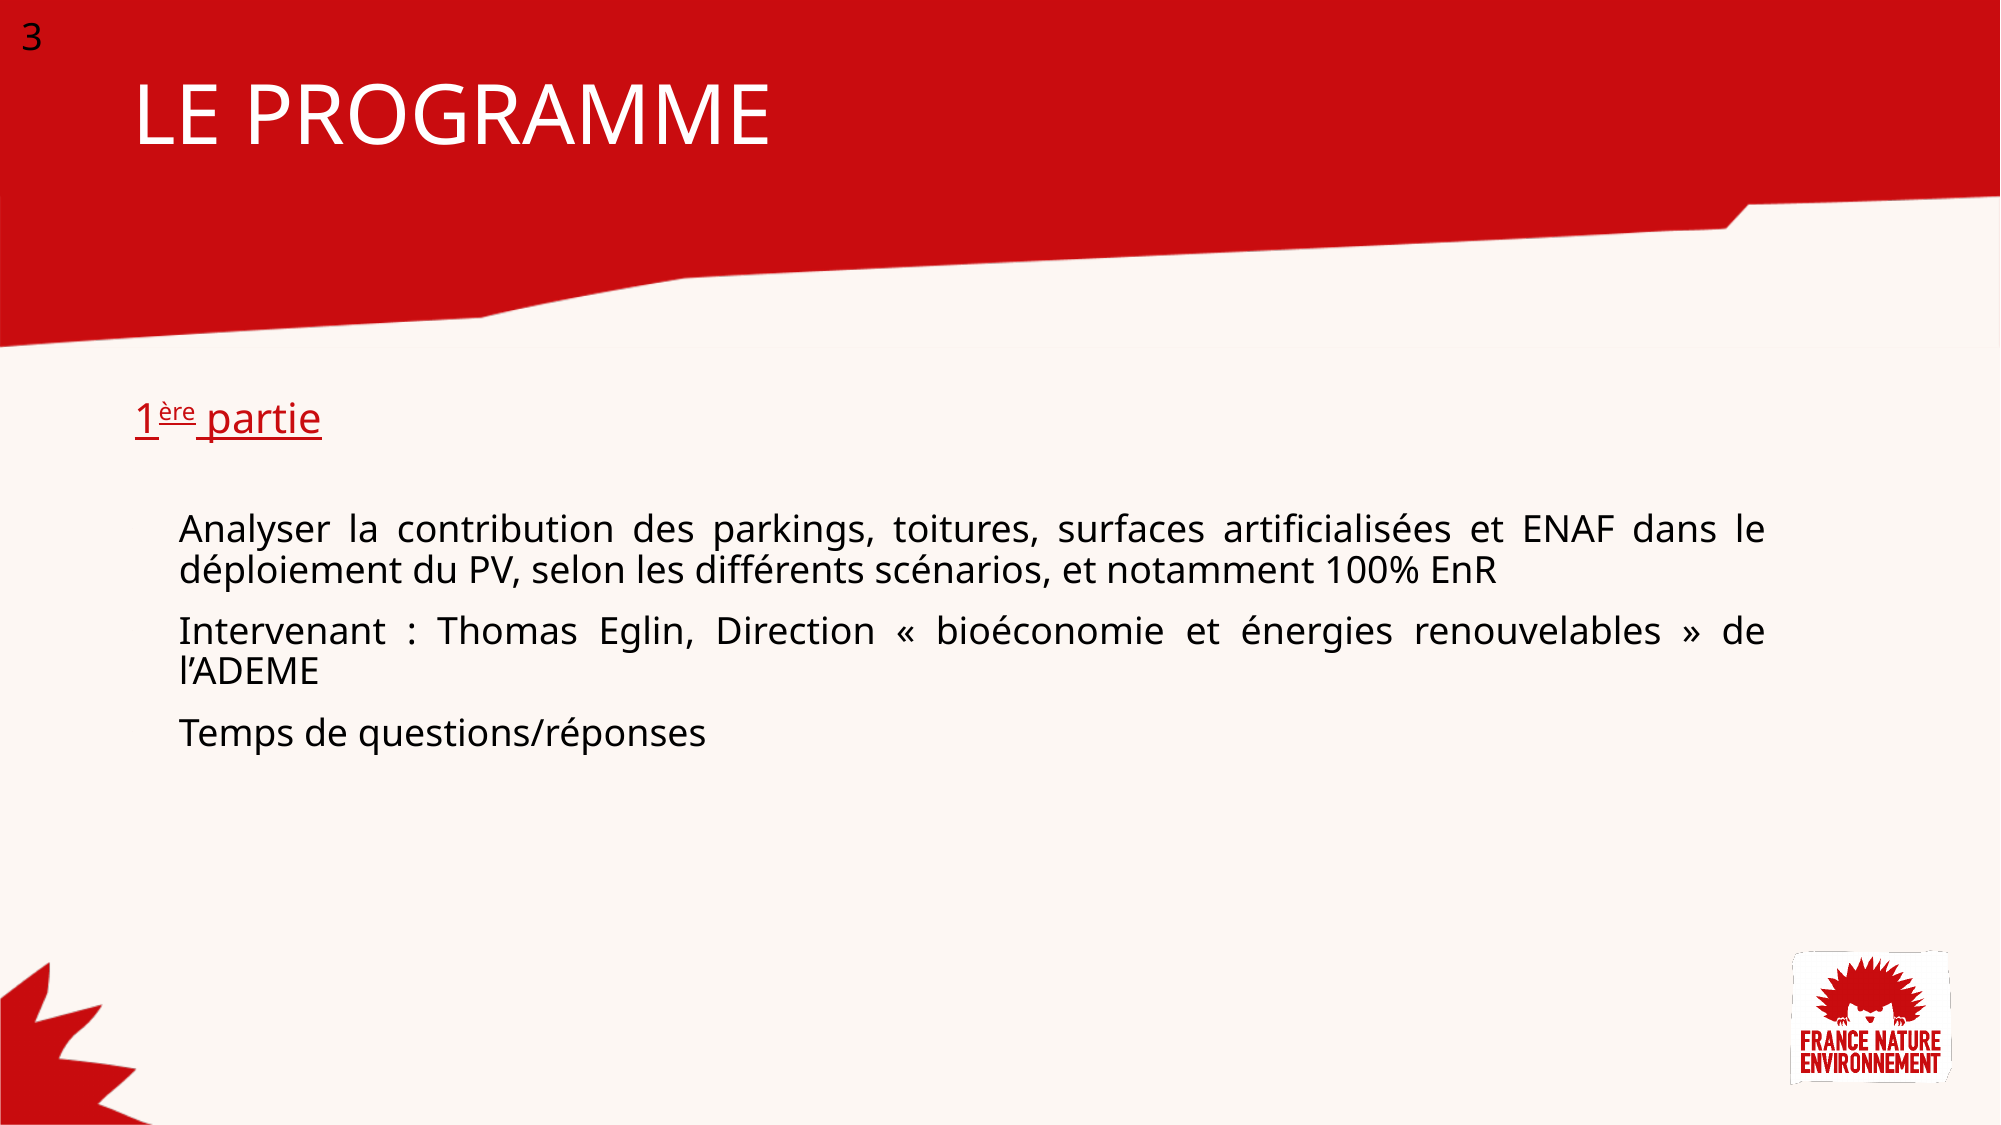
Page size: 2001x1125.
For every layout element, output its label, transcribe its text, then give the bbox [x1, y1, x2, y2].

picture [1785, 950, 1963, 1085]
list LE PROGRAMME [117, 64, 1714, 167]
picture [0, 0, 2000, 348]
list 1ère partie [119, 389, 775, 459]
text_box 3 [6, 5, 118, 57]
list Analyser la contribution des parkings, toitures, surfaces artificialisées et ENAF dans le déploiement du PV, selon les différents scénarios, et notamment 100% EnR Intervenant : Thomas Eglin, Direction « bioéconomie et énergies renouvelables » de l’ADEME Temps de questions/réponses [117, 502, 1783, 725]
picture [1, 963, 152, 1124]
